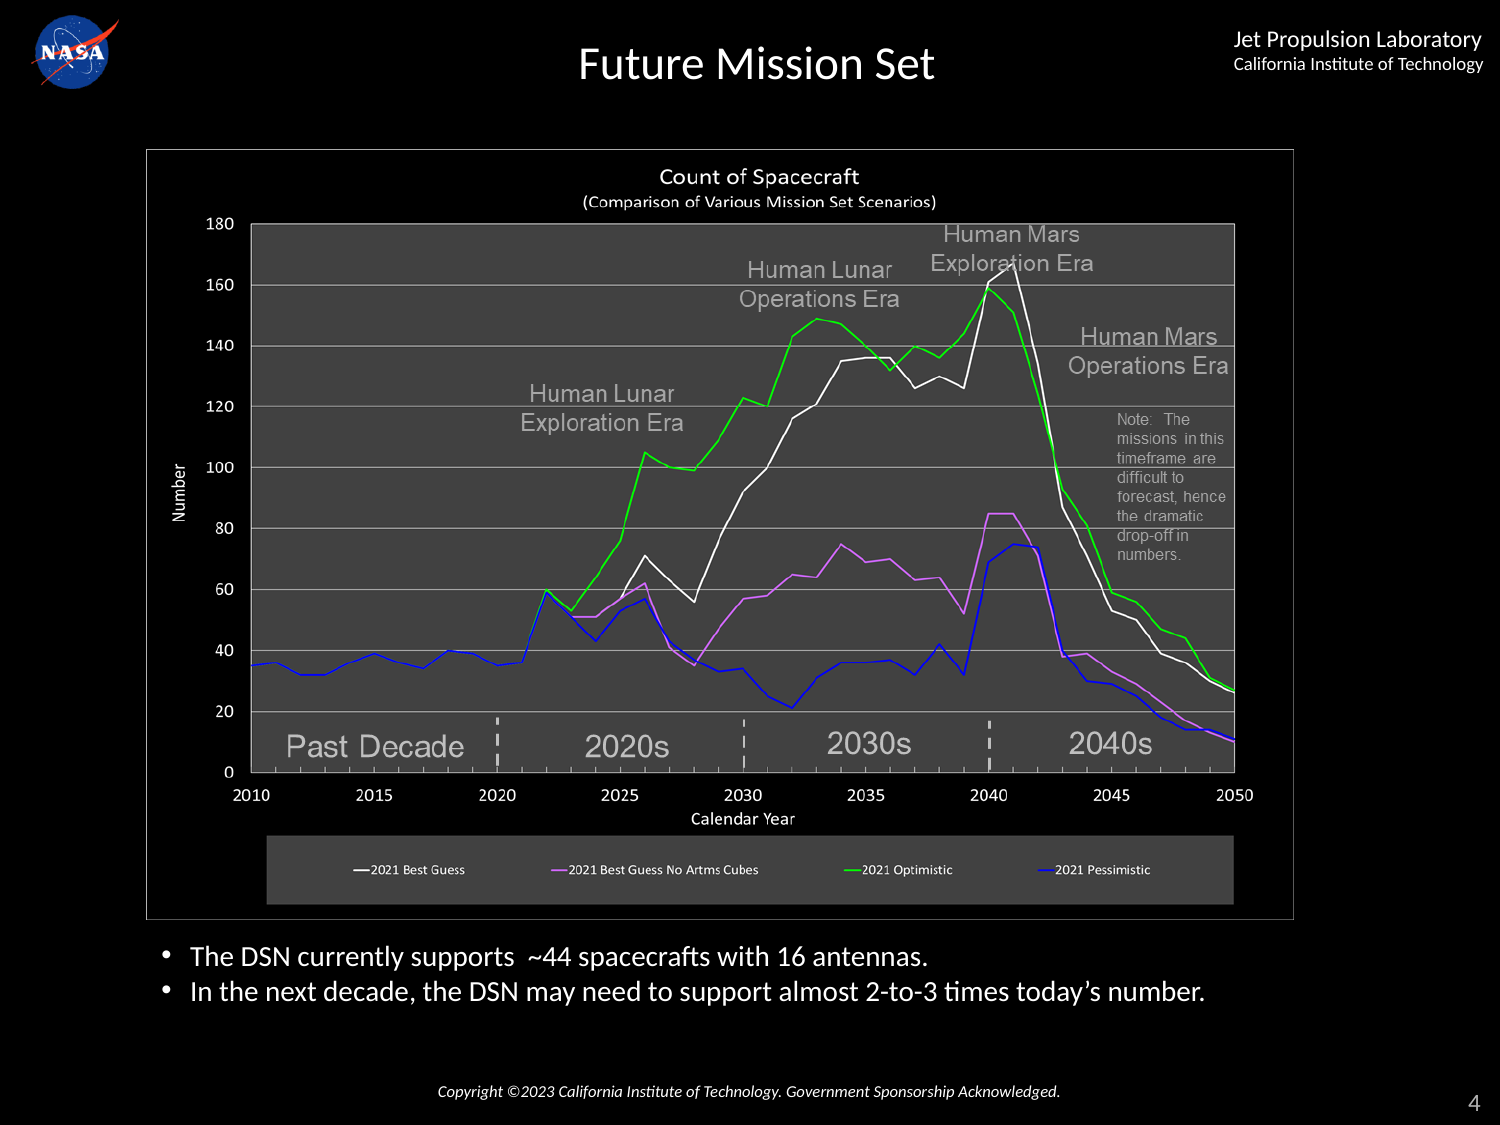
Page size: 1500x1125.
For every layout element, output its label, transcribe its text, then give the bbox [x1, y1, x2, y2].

picture [31, 15, 119, 89]
picture [146, 149, 1294, 920]
text_box The DSN currently supports ~44 spacecrafts with 16 antennas. In the next decade, the DSN may need to support almost 2-to-3 times today’s number. [146, 929, 1294, 1015]
title Future Mission Set [184, 24, 1330, 97]
slide_number 4 [1373, 1081, 1496, 1122]
